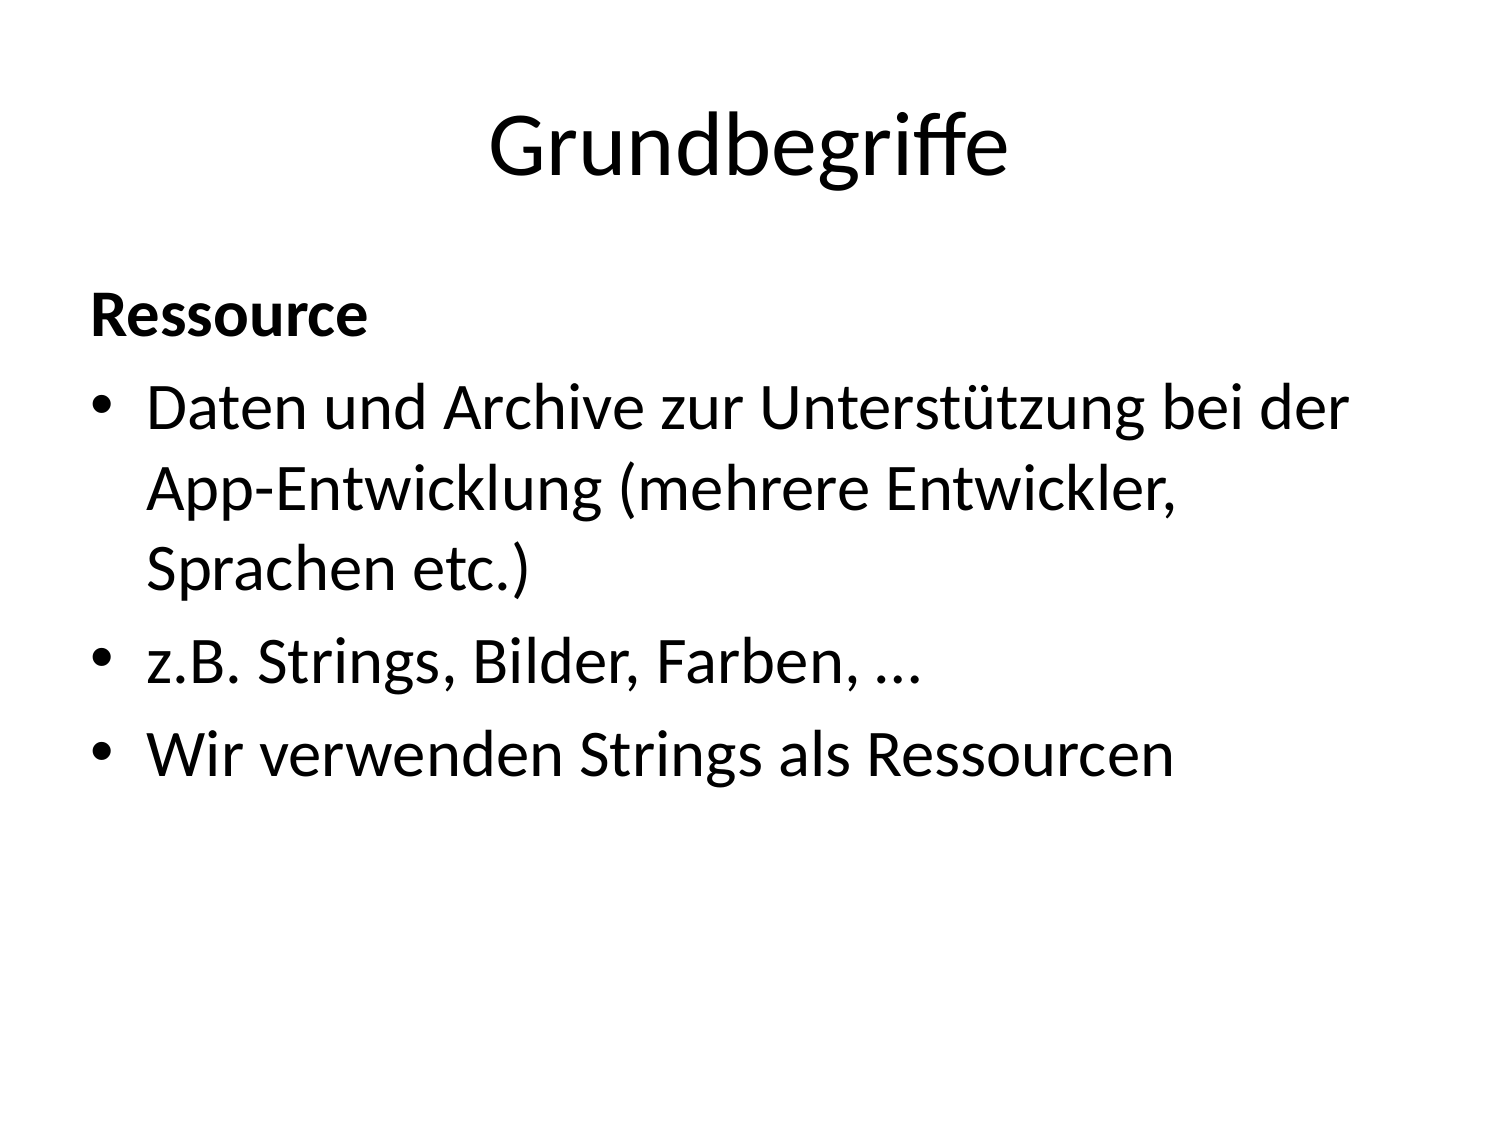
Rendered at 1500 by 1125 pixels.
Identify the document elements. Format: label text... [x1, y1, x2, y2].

list Ressource Daten und Archive zur Unterstützung bei der App-Entwicklung (mehrere Entwickler, Sprachen etc.) z.B. Strings, Bilder, Farben, … Wir verwenden Strings als Ressourcen [75, 262, 1425, 1005]
title Grundbegriffe [75, 45, 1425, 233]
